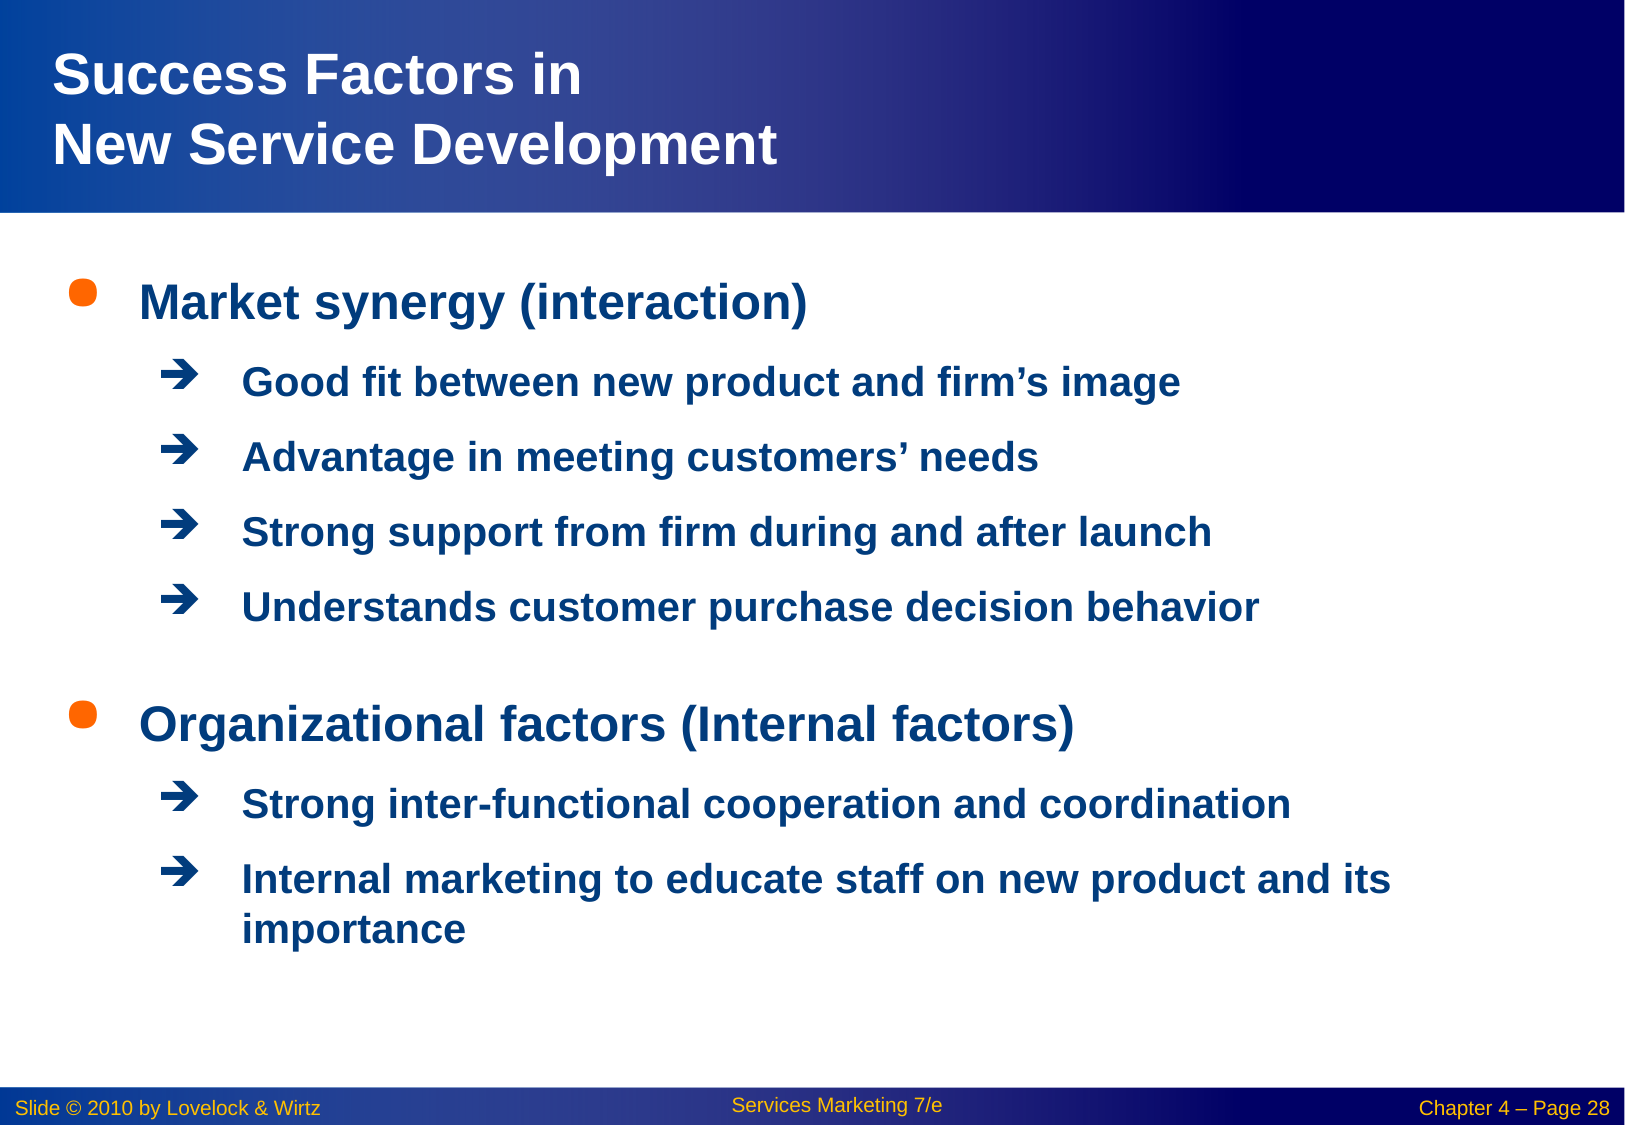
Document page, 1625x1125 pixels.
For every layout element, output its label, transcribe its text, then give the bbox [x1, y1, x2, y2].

title Success Factors in New Service Development [36, 37, 1088, 176]
list Market synergy (interaction) Good fit between new product and firm’s image Advantage in meeting customers’ needs Strong support from firm during and after launch Understands customer purchase decision behavior Organizational factors (Internal factors) Strong inter-functional cooperation and coordination Internal marketing to educate staff on new product and its importance [49, 261, 1588, 1051]
